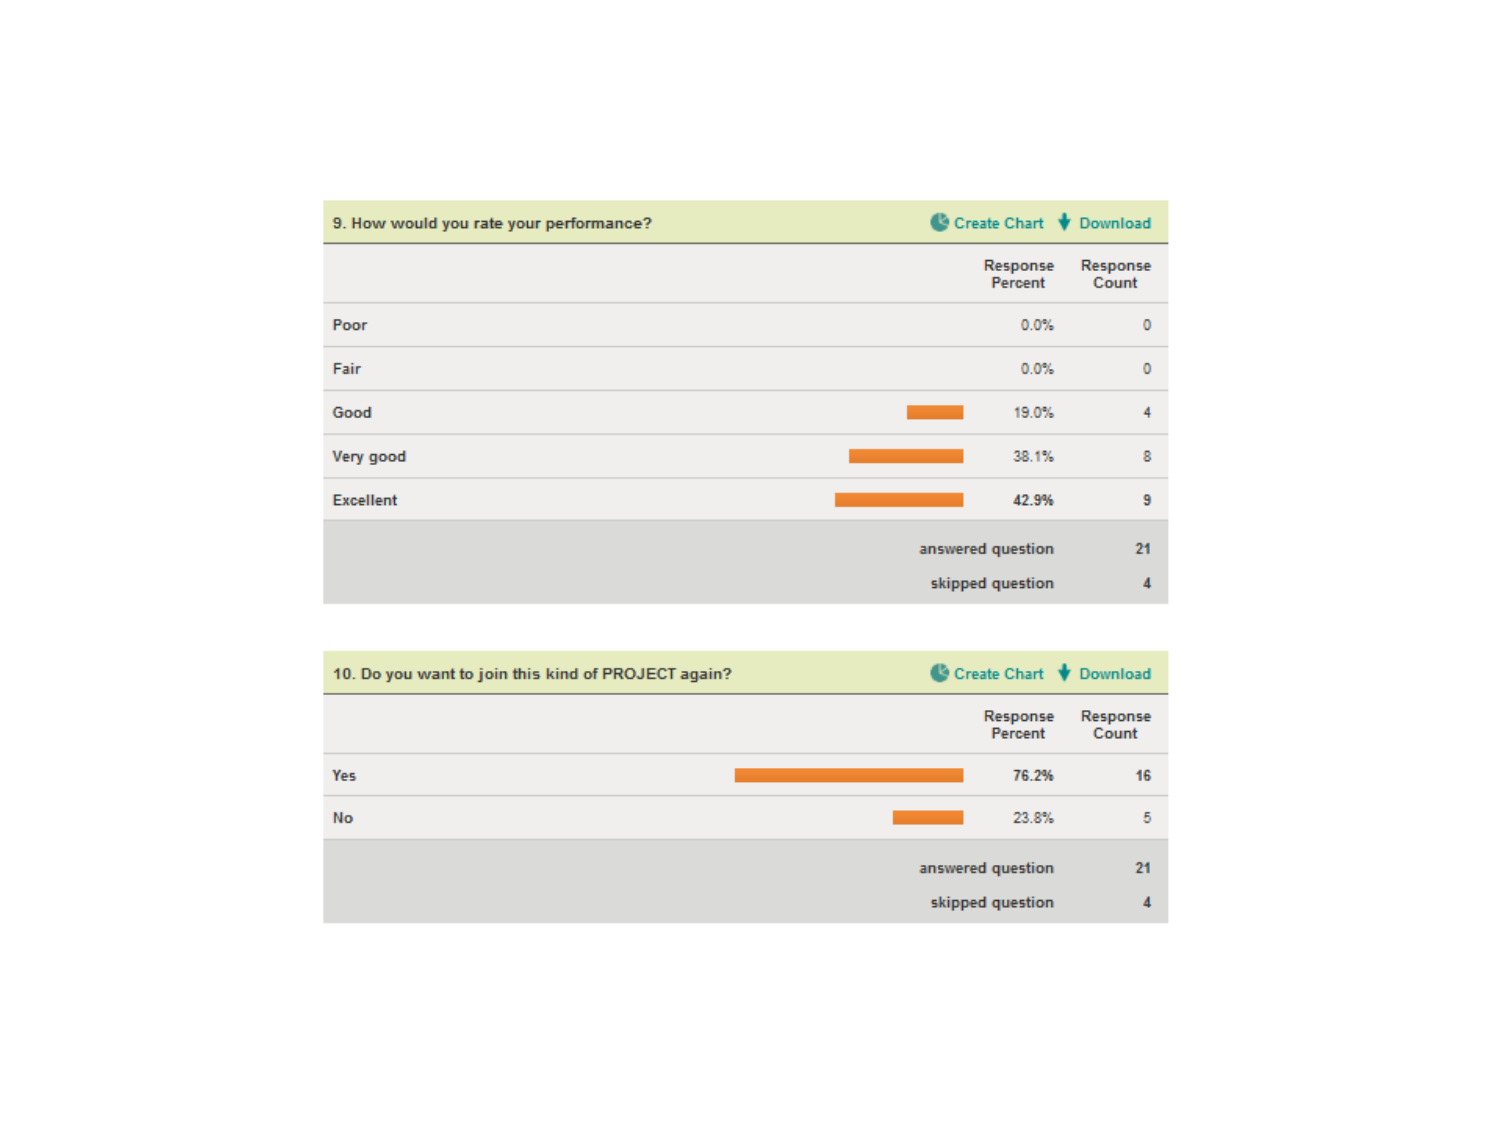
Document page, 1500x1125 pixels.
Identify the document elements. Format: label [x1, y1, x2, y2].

picture [322, 199, 1178, 926]
